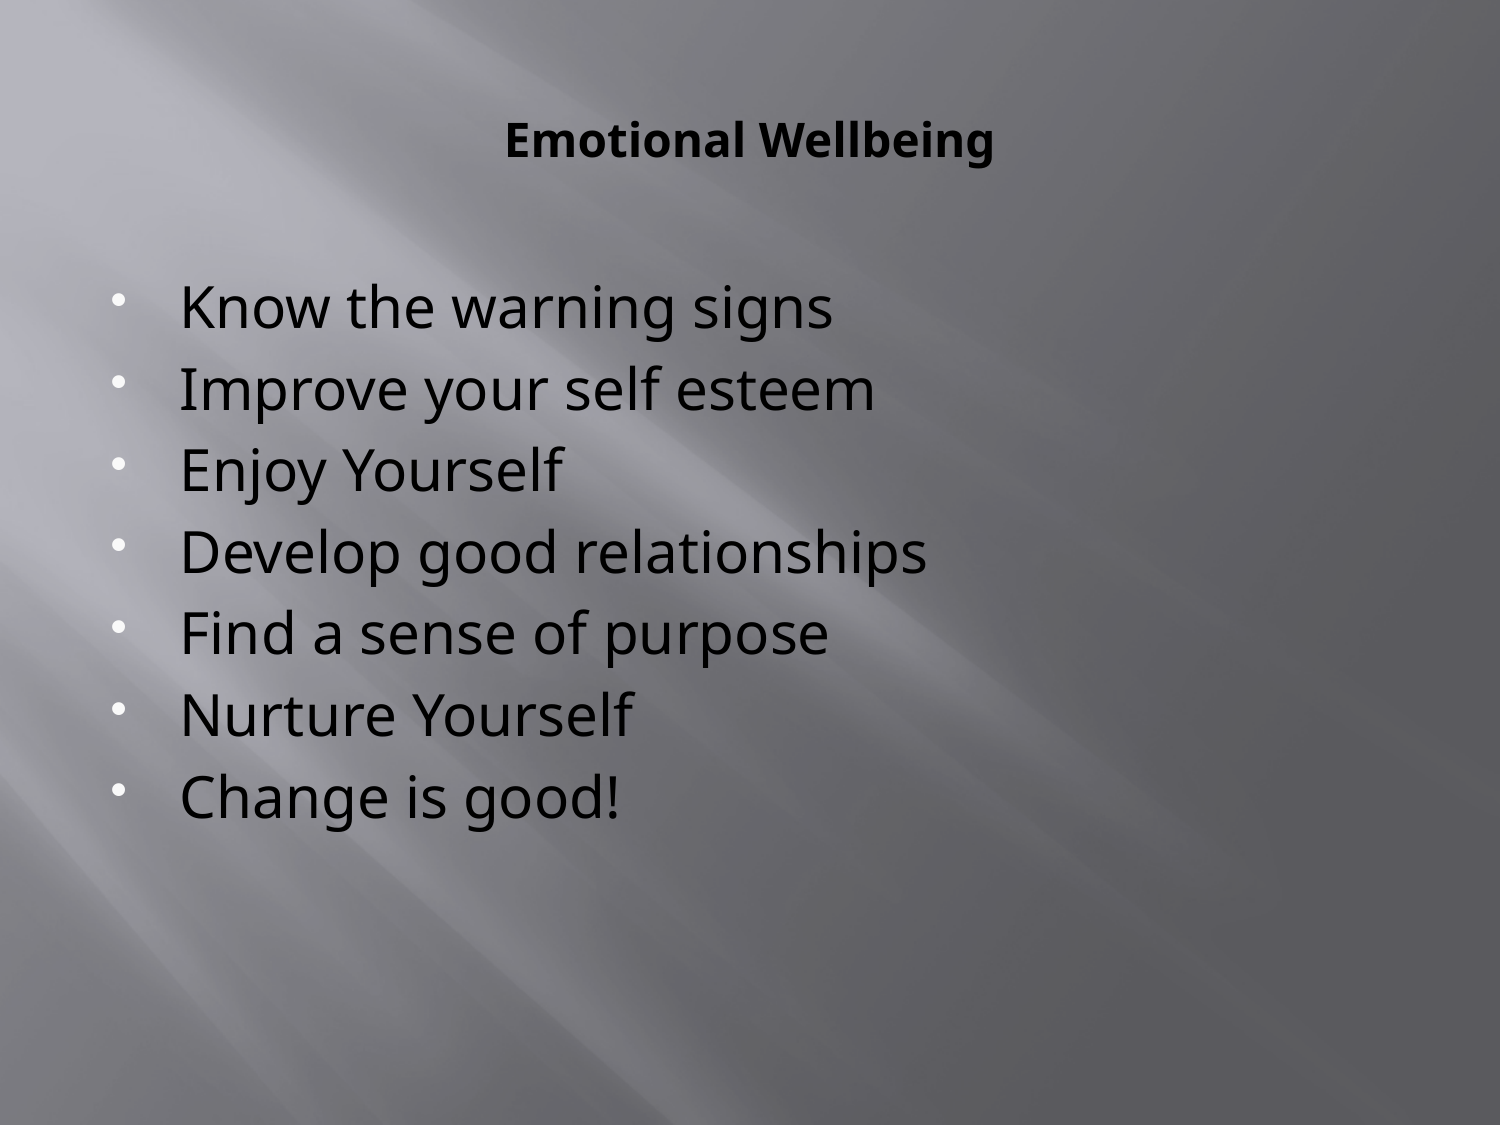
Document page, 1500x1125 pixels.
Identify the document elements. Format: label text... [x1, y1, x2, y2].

title Emotional Wellbeing [75, 45, 1425, 233]
list Know the warning signs Improve your self esteem Enjoy Yourself Develop good relationships Find a sense of purpose Nurture Yourself Change is good! [74, 262, 1426, 1036]
